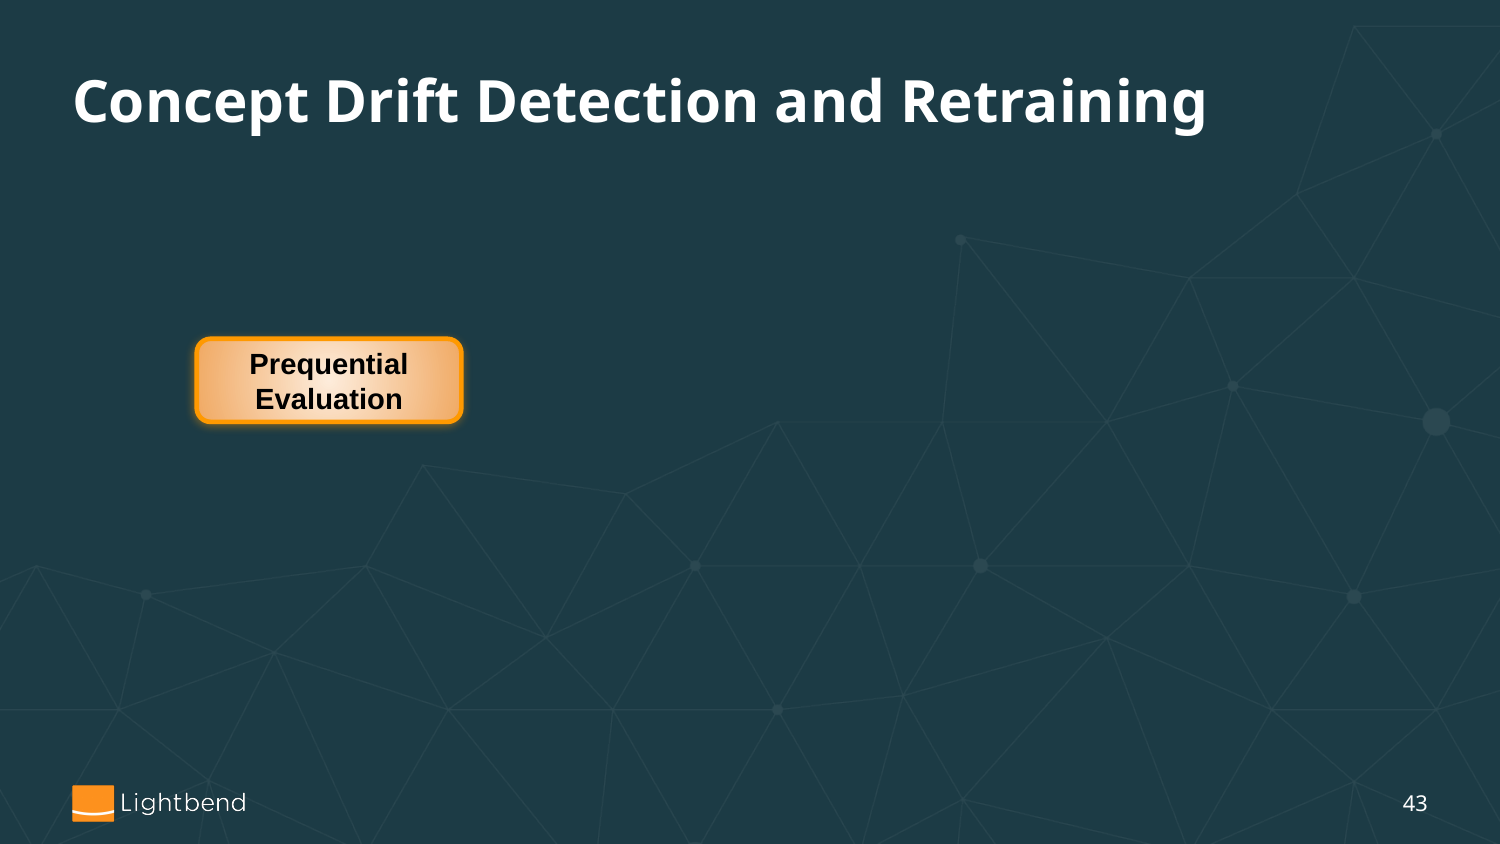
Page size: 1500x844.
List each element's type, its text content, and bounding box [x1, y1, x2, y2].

slide_number ‹#› [1090, 782, 1428, 827]
picture [72, 785, 245, 822]
text_box Prequential Evaluation [196, 338, 462, 422]
title Concept Drift Detection and Retraining [72, 54, 1428, 153]
